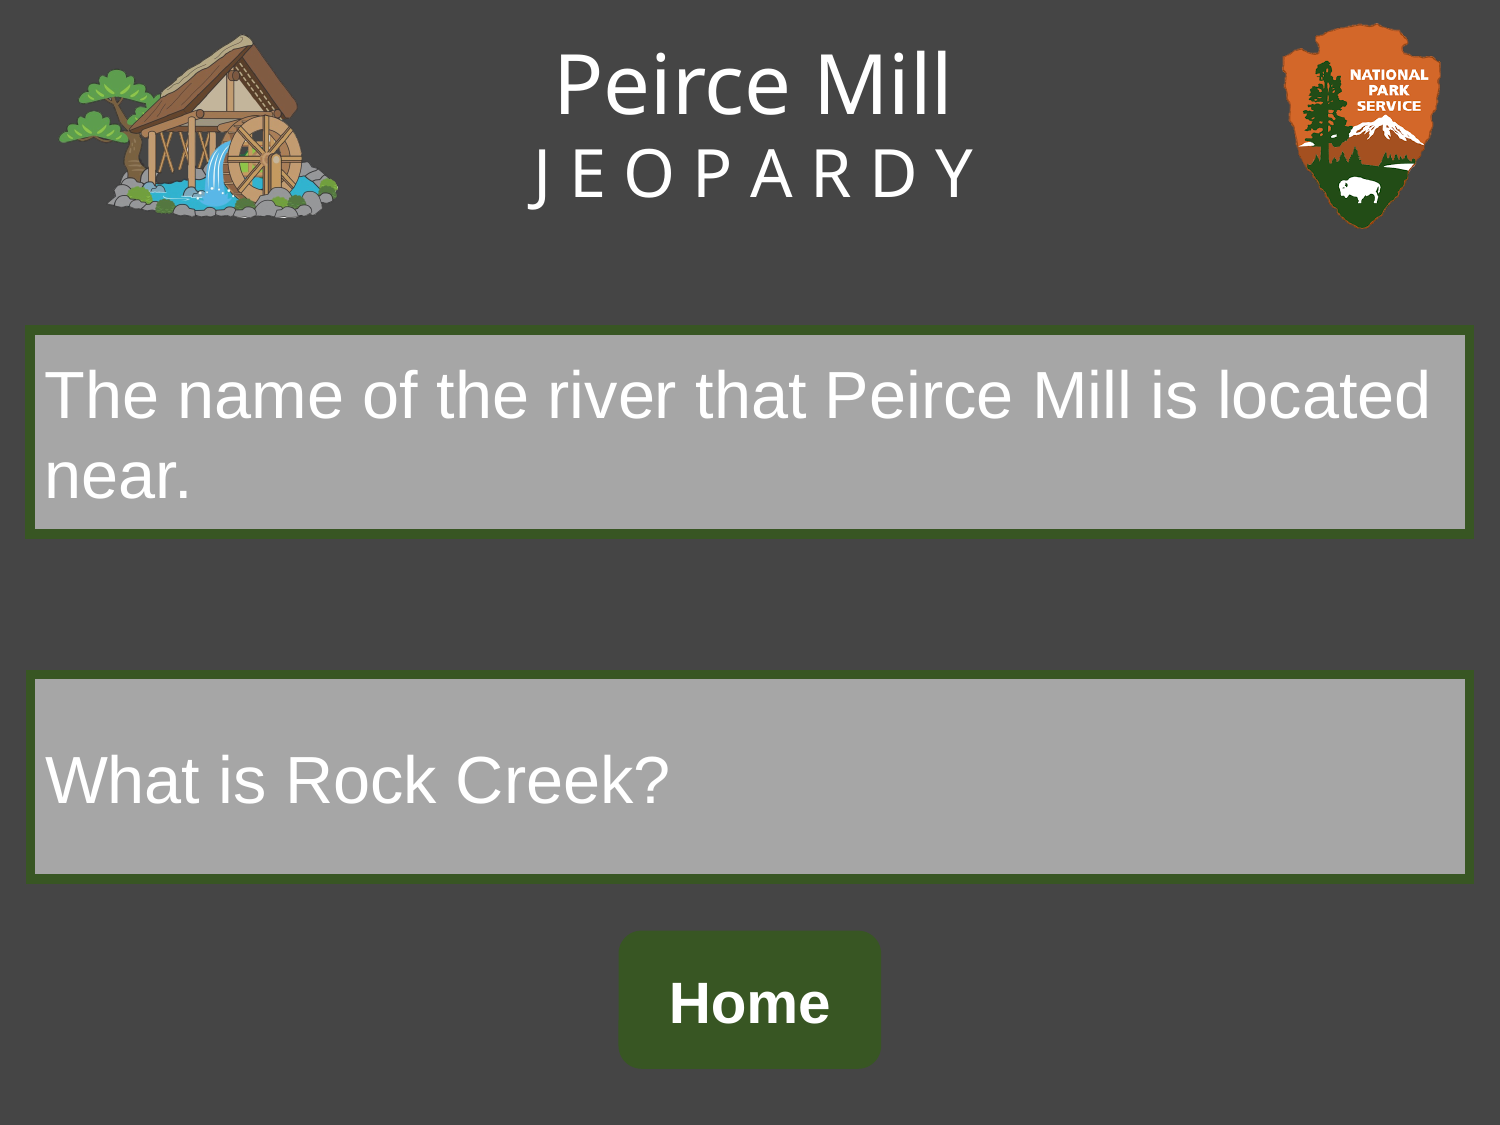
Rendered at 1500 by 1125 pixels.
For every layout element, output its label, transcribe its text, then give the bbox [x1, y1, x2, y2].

text_box Home [617, 929, 883, 1070]
text_box What is Rock Creek? [30, 674, 1470, 879]
picture [58, 34, 338, 218]
text_box The name of the river that Peirce Mill is located near. [30, 329, 1470, 535]
picture [1282, 23, 1441, 229]
text_box Peirce Mill J E O P A R D Y [485, 23, 1023, 219]
